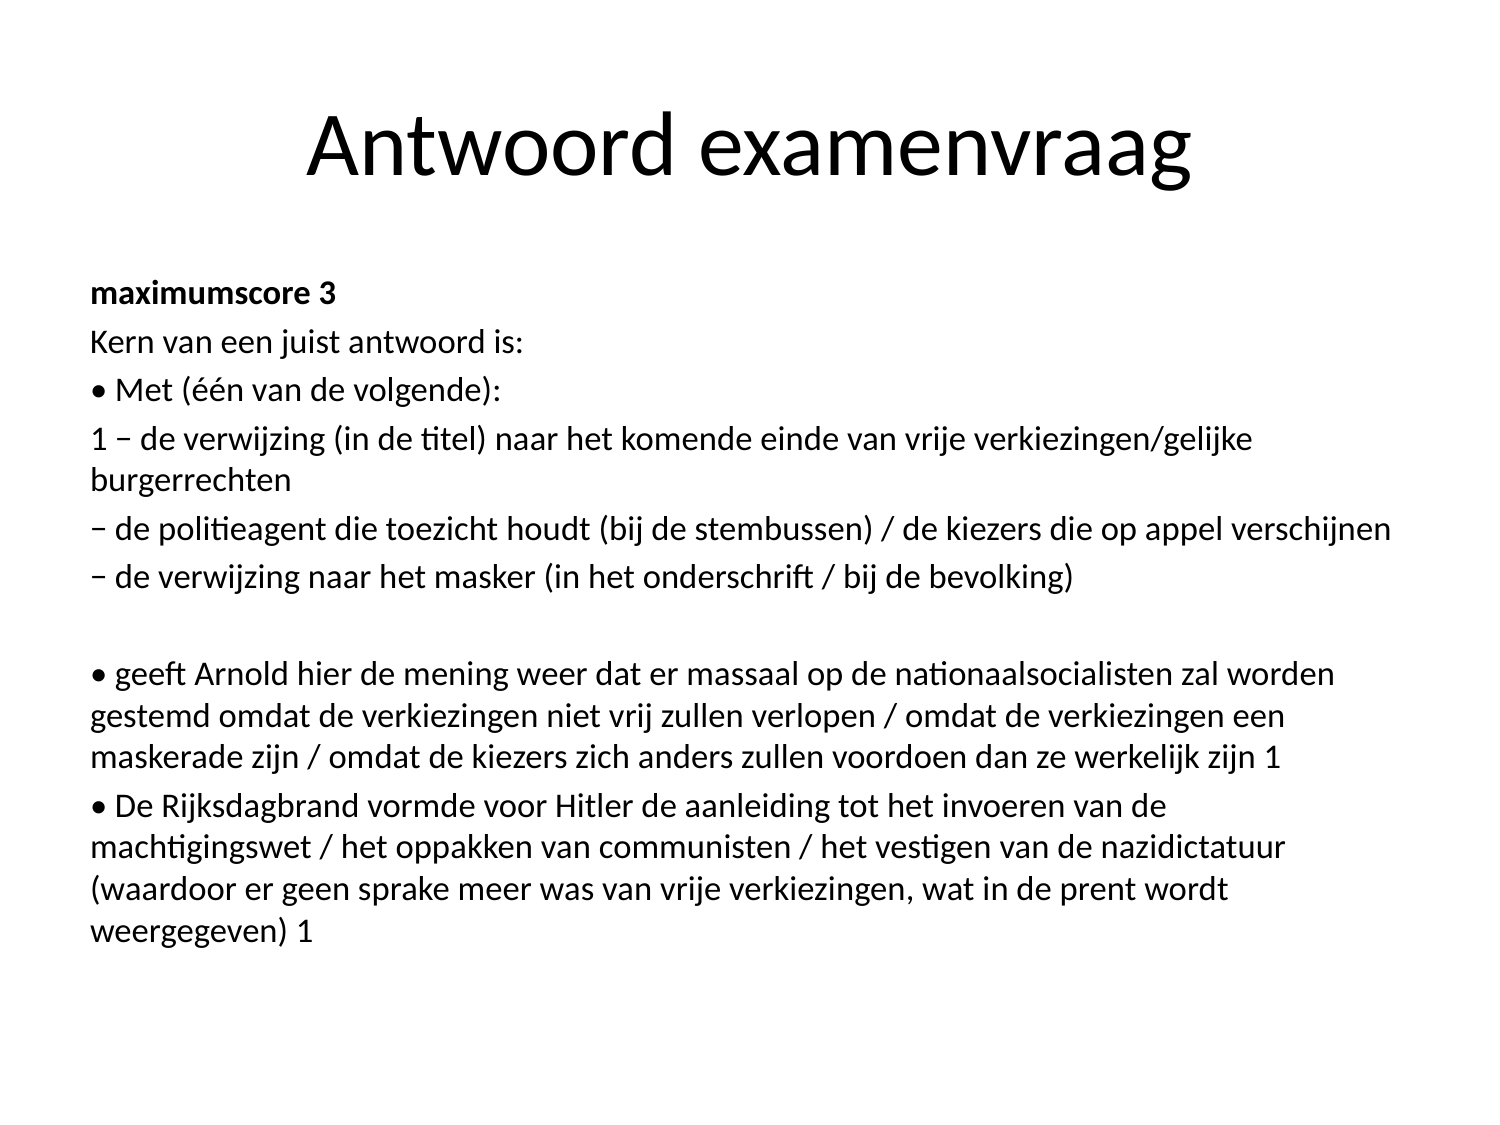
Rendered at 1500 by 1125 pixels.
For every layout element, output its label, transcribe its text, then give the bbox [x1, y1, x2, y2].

title Antwoord examenvraag [75, 45, 1425, 233]
list maximumscore 3 Kern van een juist antwoord is: • Met (één van de volgende): 1 − de verwijzing (in de titel) naar het komende einde van vrije verkiezingen/gelijke burgerrechten − de politieagent die toezicht houdt (bij de stembussen) / de kiezers die op appel verschijnen − de verwijzing naar het masker (in het onderschrift / bij de bevolking) • geeft Arnold hier de mening weer dat er massaal op de nationaalsocialisten zal worden gestemd omdat de verkiezingen niet vrij zullen verlopen / omdat de verkiezingen een maskerade zijn / omdat de kiezers zich anders zullen voordoen dan ze werkelijk zijn 1 • De Rijksdagbrand vormde voor Hitler de aanleiding tot het invoeren van de machtigingswet / het oppakken van communisten / het vestigen van de nazidictatuur (waardoor er geen sprake meer was van vrije verkiezingen, wat in de prent wordt weergegeven) 1 [75, 262, 1425, 1005]
